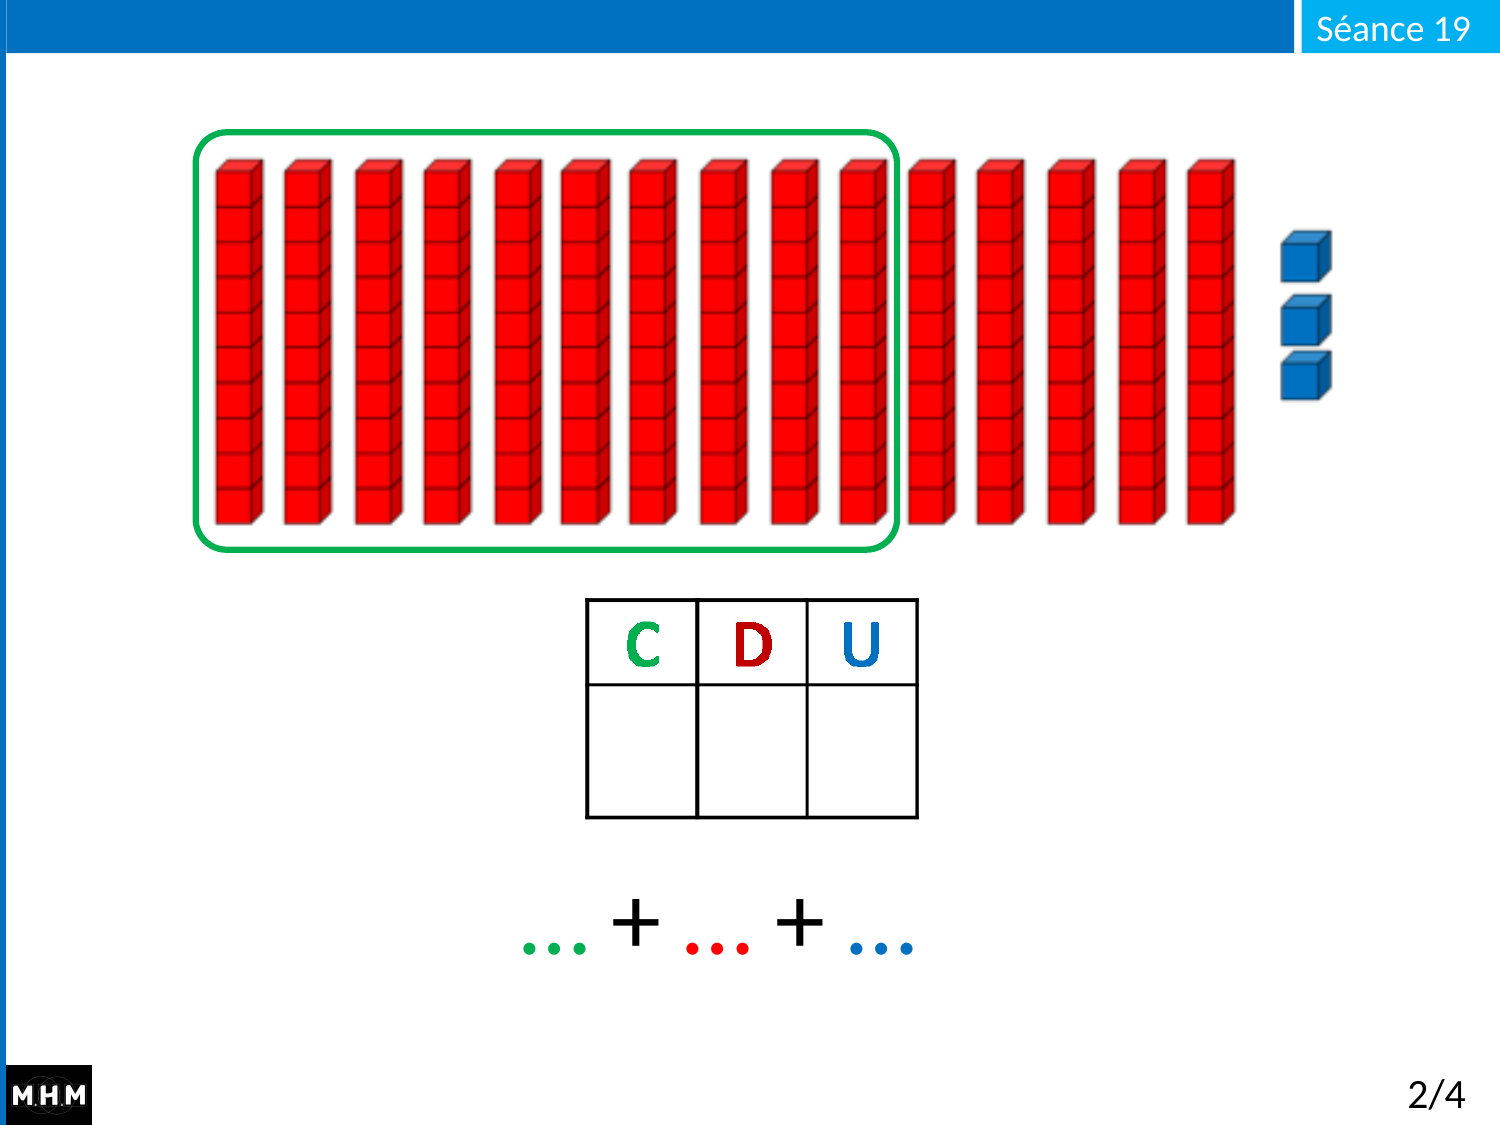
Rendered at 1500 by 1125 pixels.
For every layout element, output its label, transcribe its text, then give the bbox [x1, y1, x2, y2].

picture [578, 590, 922, 820]
text_box [194, 131, 895, 551]
picture [207, 148, 1340, 533]
text_box … + … + … [335, 847, 1124, 982]
list 2/4 [1373, 1064, 1500, 1125]
picture [6, 1065, 92, 1125]
